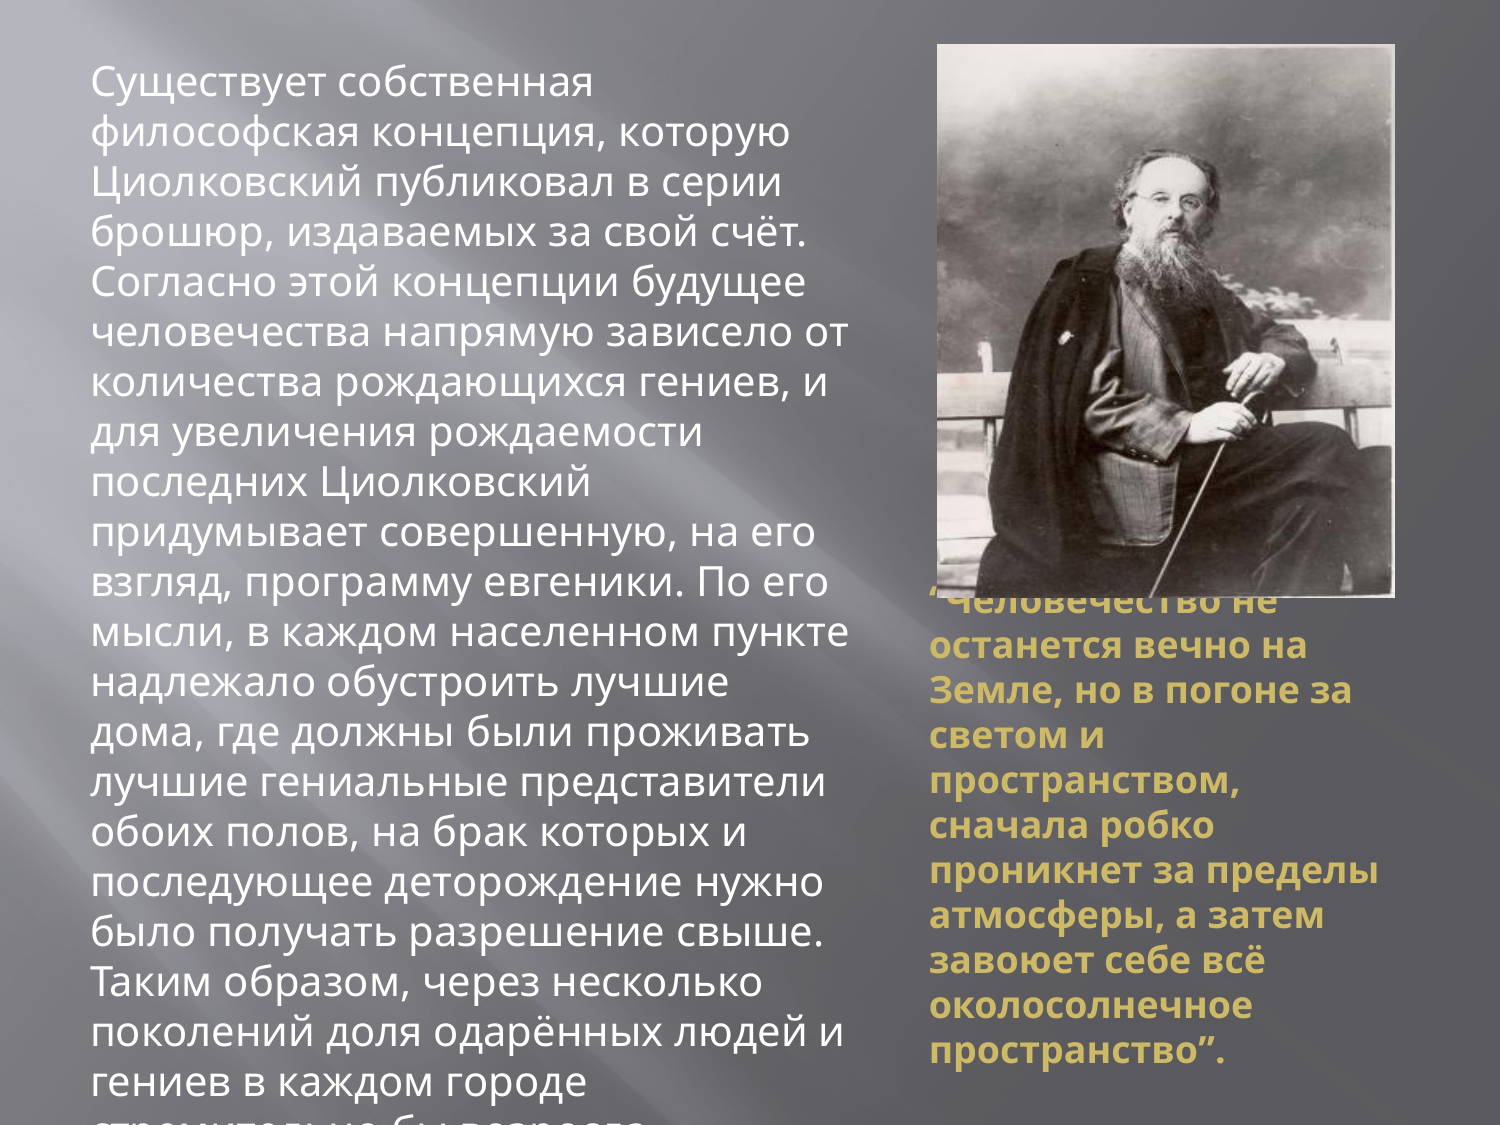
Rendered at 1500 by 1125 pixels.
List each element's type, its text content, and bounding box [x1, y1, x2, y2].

list Существует собственная философская концепция, которую Циолковский публиковал в серии брошюр, издаваемых за свой счёт. Согласно этой концепции будущее человечества напрямую зависело от количества рождающихся гениев, и для увеличения рождаемости последних Циолковский придумывает совершенную, на его взгляд, программу евгеники. По его мысли, в каждом населенном пункте надлежало обустроить лучшие дома, где должны были проживать лучшие гениальные представители обоих полов, на брак которых и последующее деторождение нужно было получать разрешение свыше. Таким образом, через несколько поколений доля одарённых людей и гениев в каждом городе стремительно бы возросла. [74, 46, 868, 1020]
title “Человечество не останется вечно на Земле, но в погоне за светом и пространством, сначала робко проникнет за пределы атмосферы, а затем завоюет себе всё околосолнечное пространство”. [914, 632, 1408, 1079]
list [937, 44, 1395, 598]
